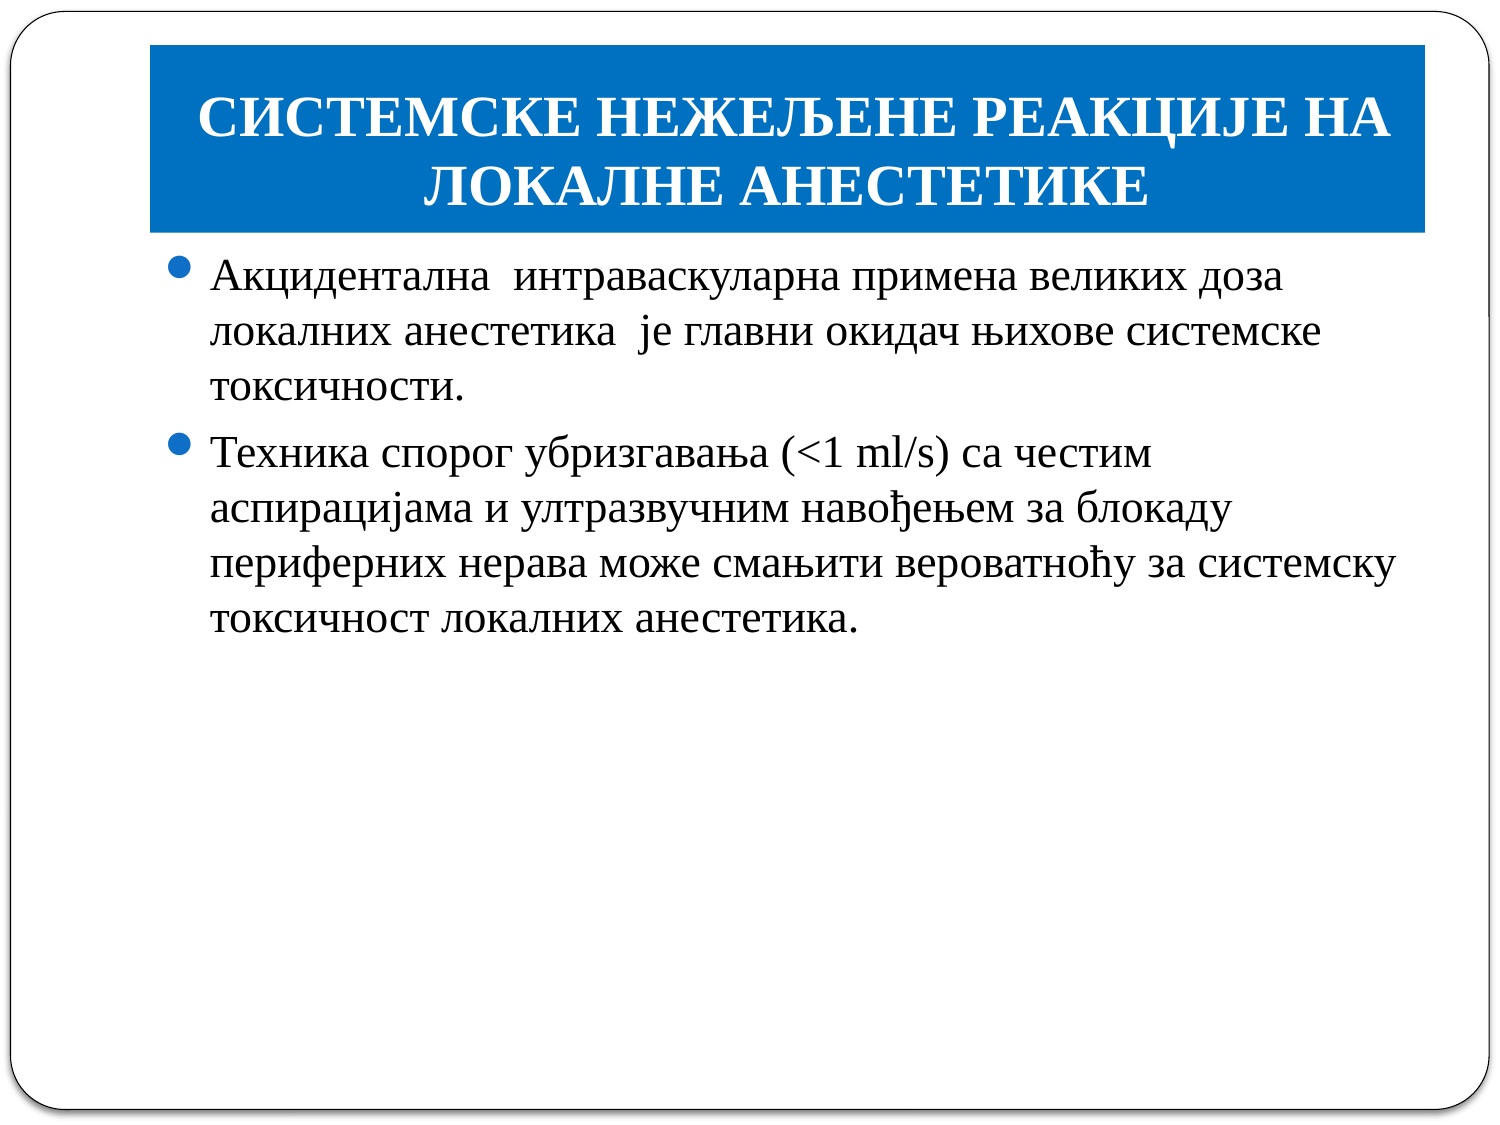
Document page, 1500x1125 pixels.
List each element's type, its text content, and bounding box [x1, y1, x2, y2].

list Акцидентална интраваскуларна примена великих доза локалних анестетика је главни окидач њихове системске токсичности. Техника спорог убризгавања (<1 ml/s) са честим аспирацијама и ултразвучним навођењем за блокаду периферних нерава може смањити вероватноћу за системску токсичност локалних анестетика. [150, 237, 1425, 988]
title СИСТЕМСКЕ НЕЖЕЉЕНЕ РЕАКЦИЈЕ НА ЛОКАЛНЕ АНЕСТЕТИКЕ [150, 45, 1425, 233]
